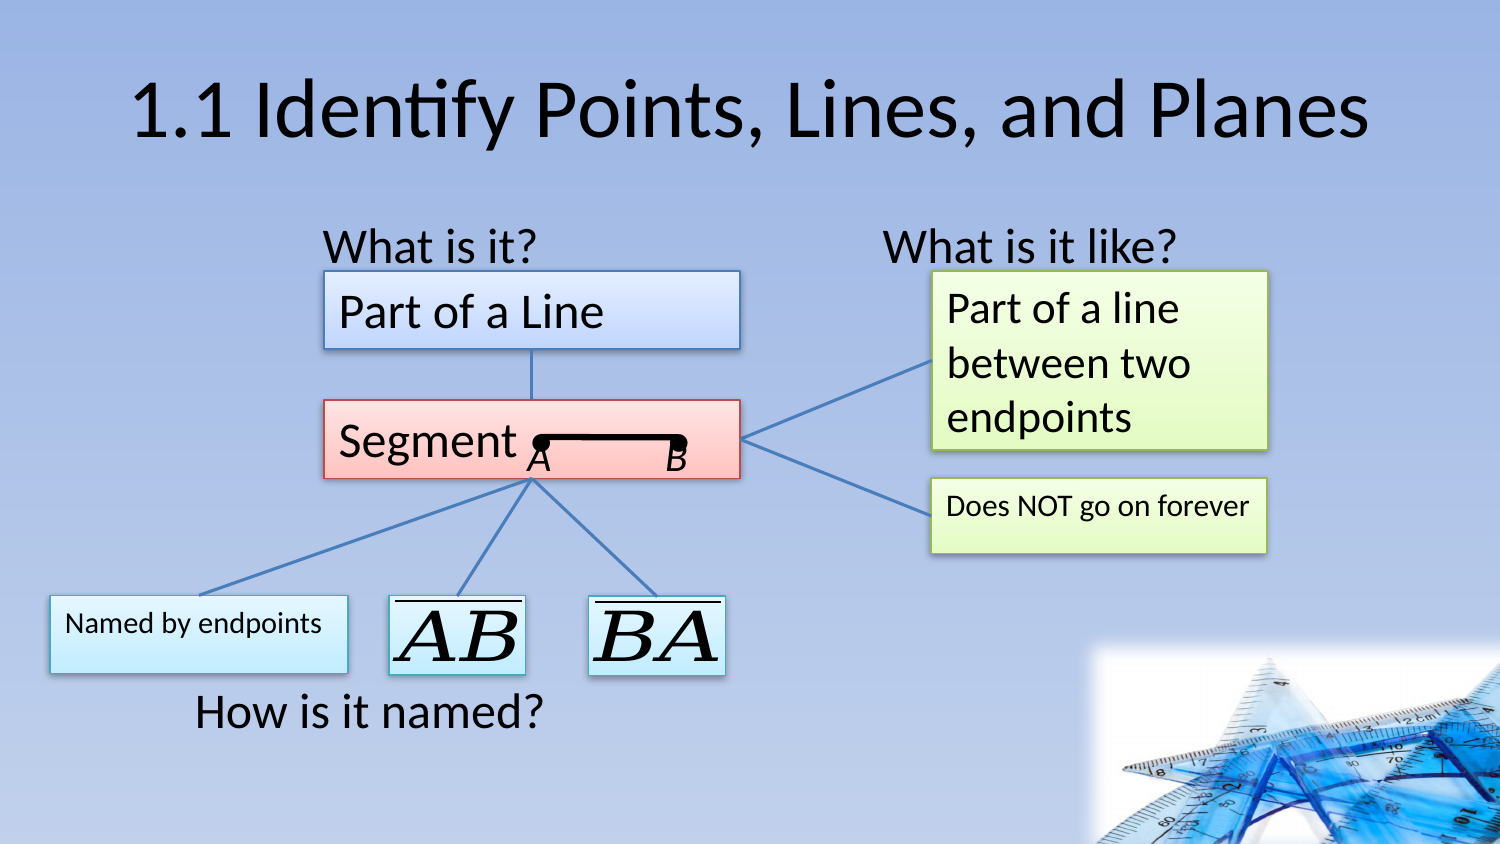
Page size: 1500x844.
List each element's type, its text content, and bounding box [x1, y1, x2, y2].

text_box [739, 438, 1268, 554]
title 1.1 Identify Points, Lines, and Planes [75, 33, 1425, 175]
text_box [323, 270, 738, 399]
text_box What is it? [307, 206, 740, 281]
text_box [49, 478, 533, 674]
text_box How is it named? [180, 671, 980, 747]
text_box What is it like? [867, 206, 1300, 281]
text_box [323, 399, 811, 488]
picture [1103, 656, 1500, 838]
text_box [739, 270, 1269, 439]
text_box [534, 478, 726, 676]
